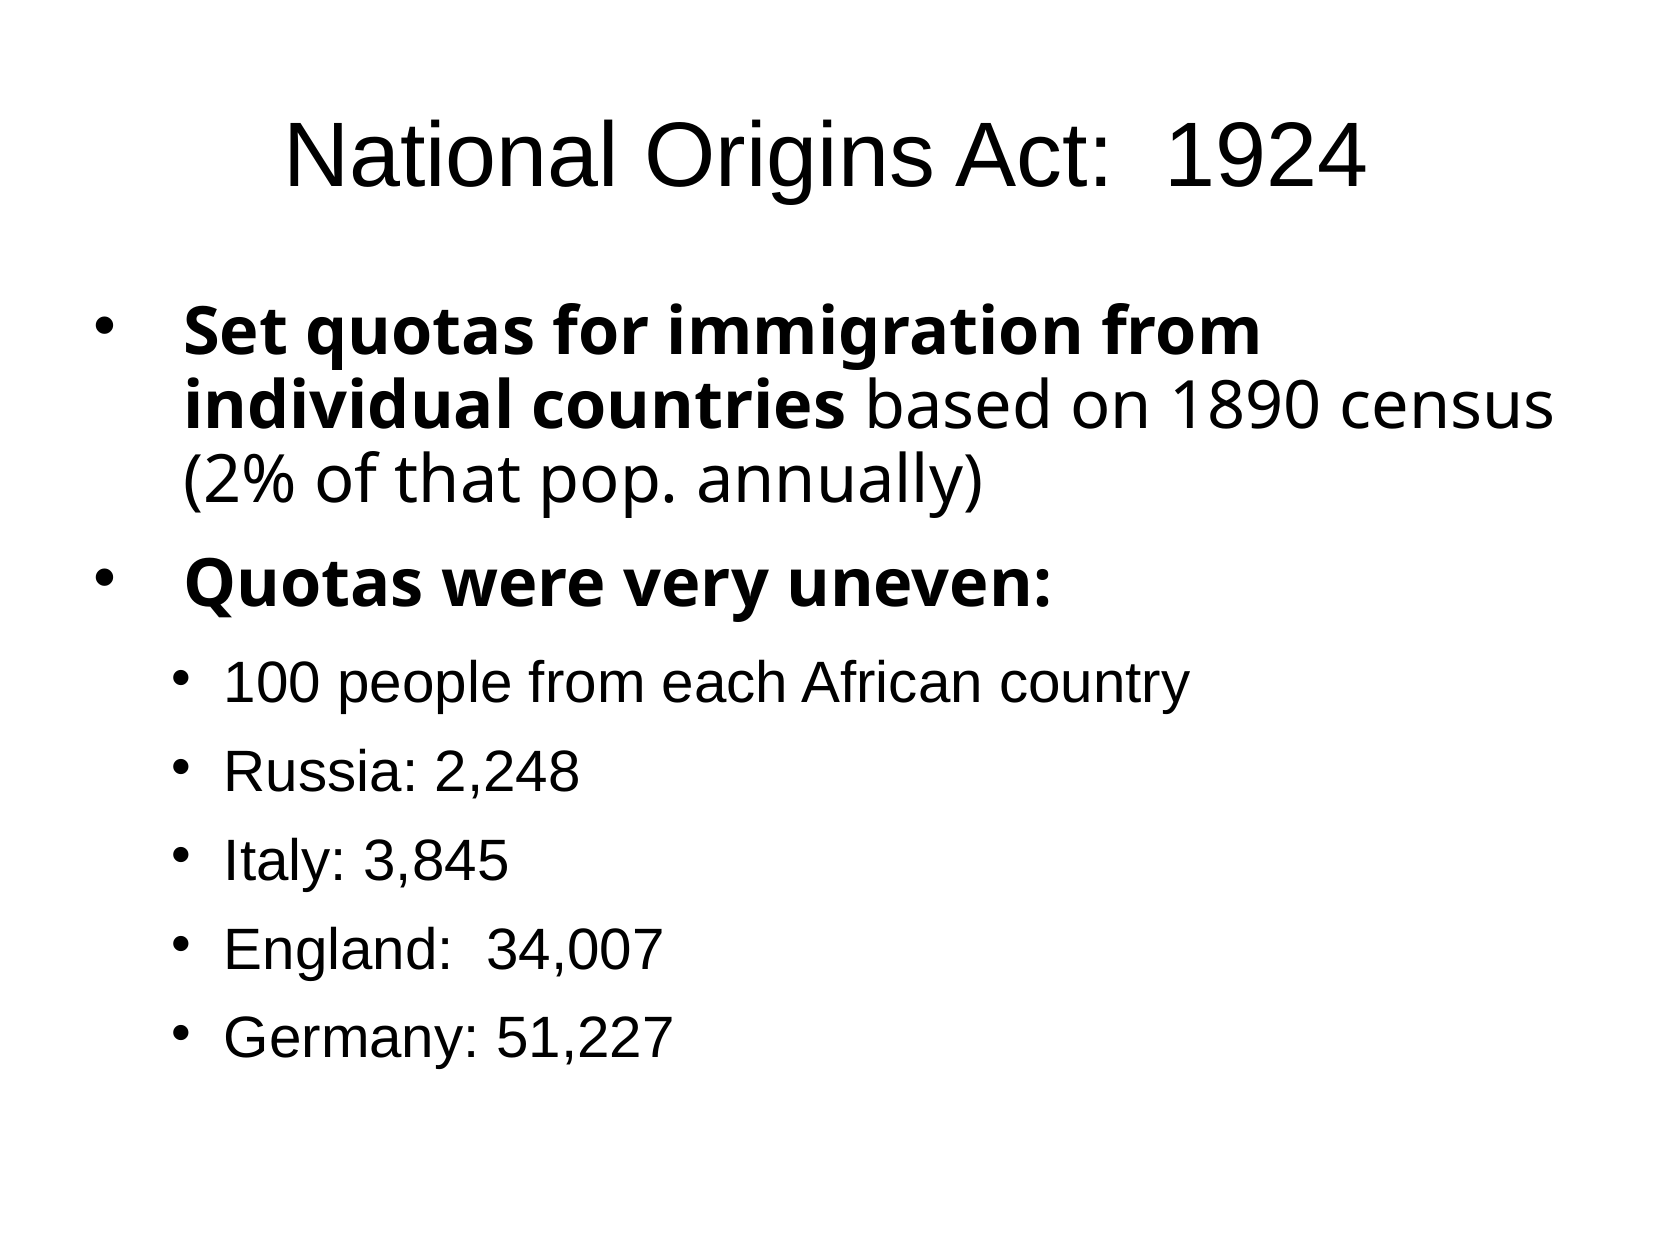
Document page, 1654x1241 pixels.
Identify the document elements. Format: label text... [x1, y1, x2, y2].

list Set quotas for immigration from individual countries based on 1890 census (2% of that pop. annually) Quotas were very uneven: 100 people from each African country Russia: 2,248 Italy: 3,845 England: 34,007 Germany: 51,227 [82, 290, 1571, 1109]
title National Origins Act: 1924 [82, 49, 1571, 257]
